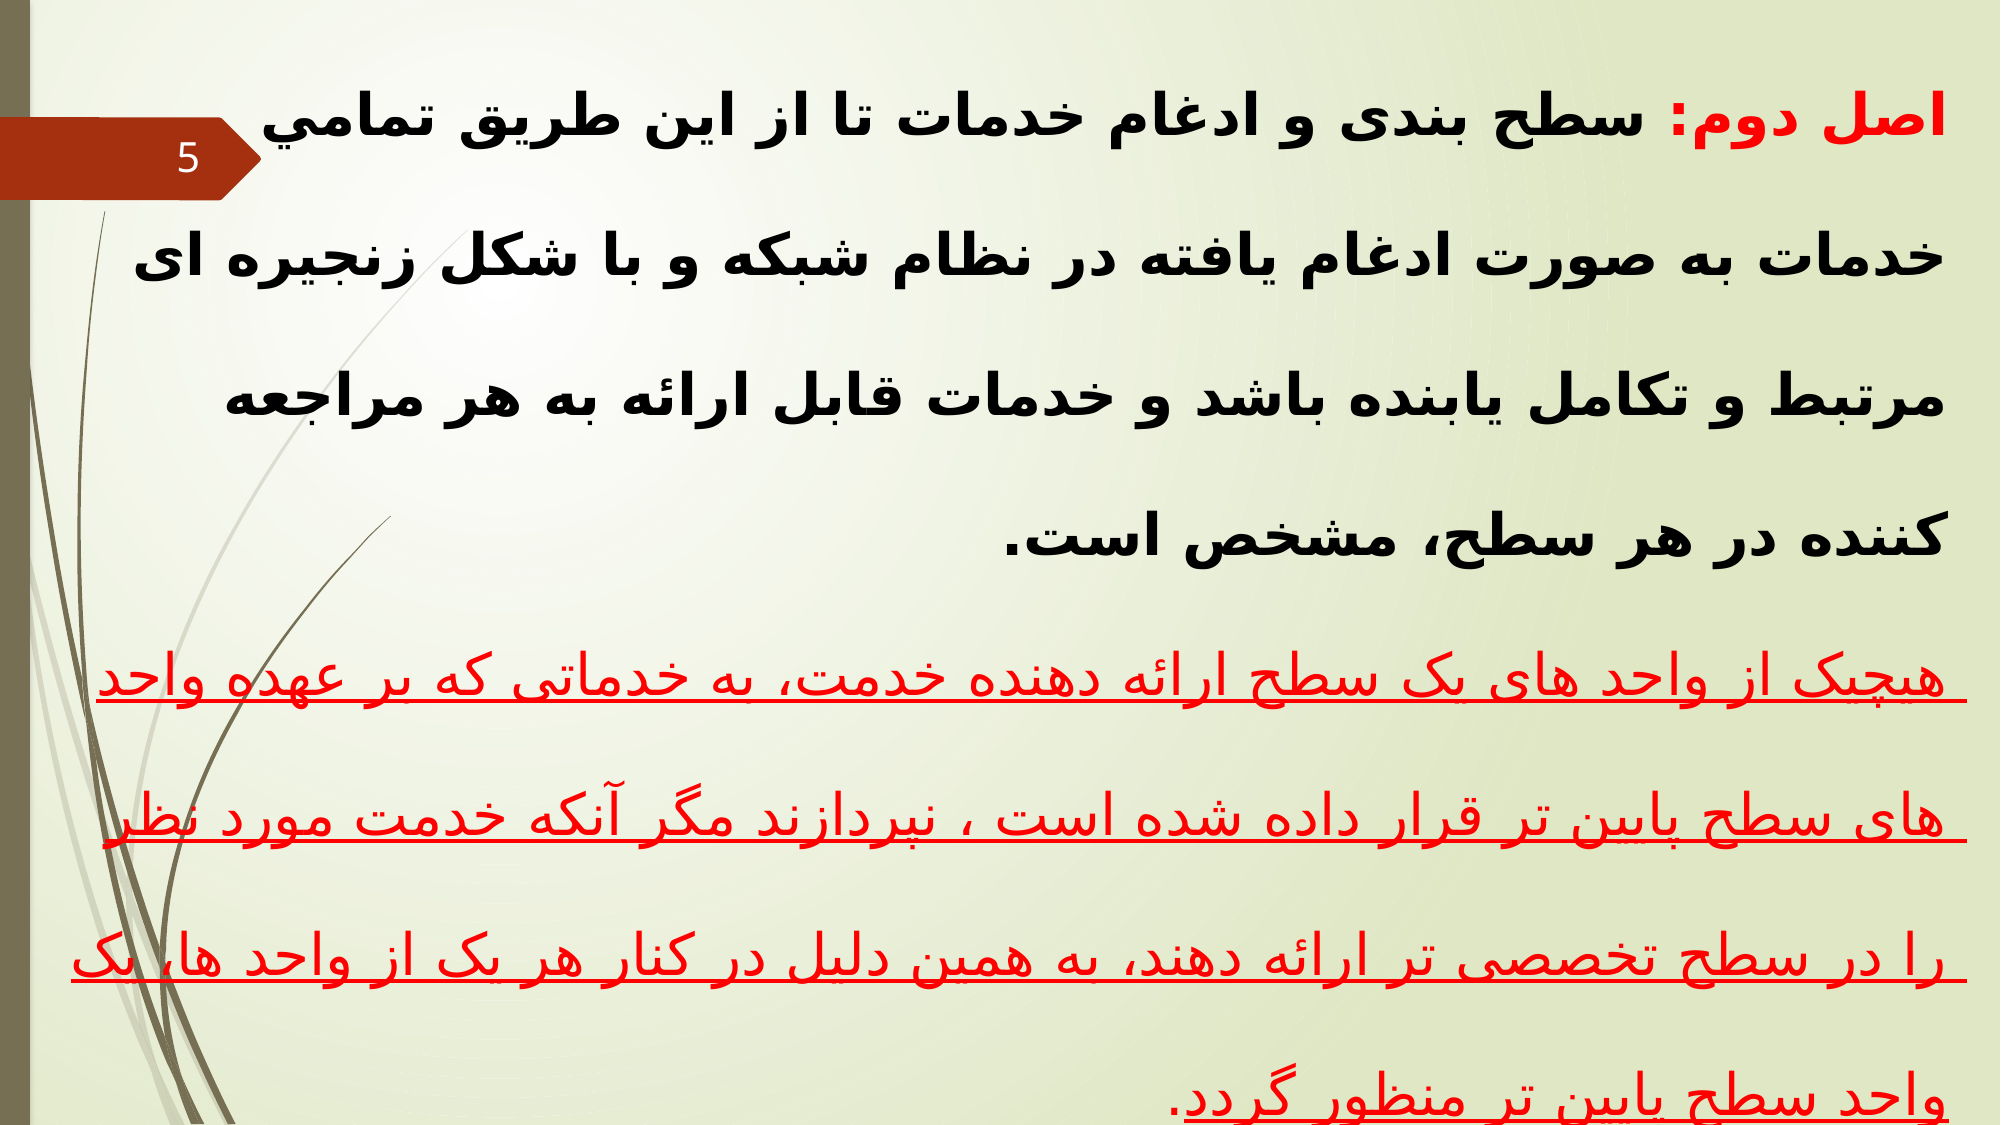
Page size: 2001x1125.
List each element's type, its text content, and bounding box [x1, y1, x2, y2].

text_box اصل دوم: سطح بندی و ادغام خدمات تا از اين طريق تمامي خدمات به صورت ادغام يافته در نظام شبكه و با شكل زنجيره ای مرتبط و تكامل يابنده باشد و خدمات قابل ارائه به هر مراجعه كننده در هر سطح، مشخص است. هیچیک از واحد های یک سطح ارائه دهنده خدمت، به خدماتی که بر عهده واحد های سطح پایین تر قرار داده شده است ، نپردازند مگر آنکه خدمت مورد نظر را در سطح تخصصی تر ارائه دهند، به همین دلیل در کنار هر یک از واحد ها، یک واحد سطح پایین تر منظور گردد. خانه بهداشت ضمیمه- -پایگاه ضمیمه [42, 0, 1964, 1125]
slide_number 5 [87, 129, 216, 190]
